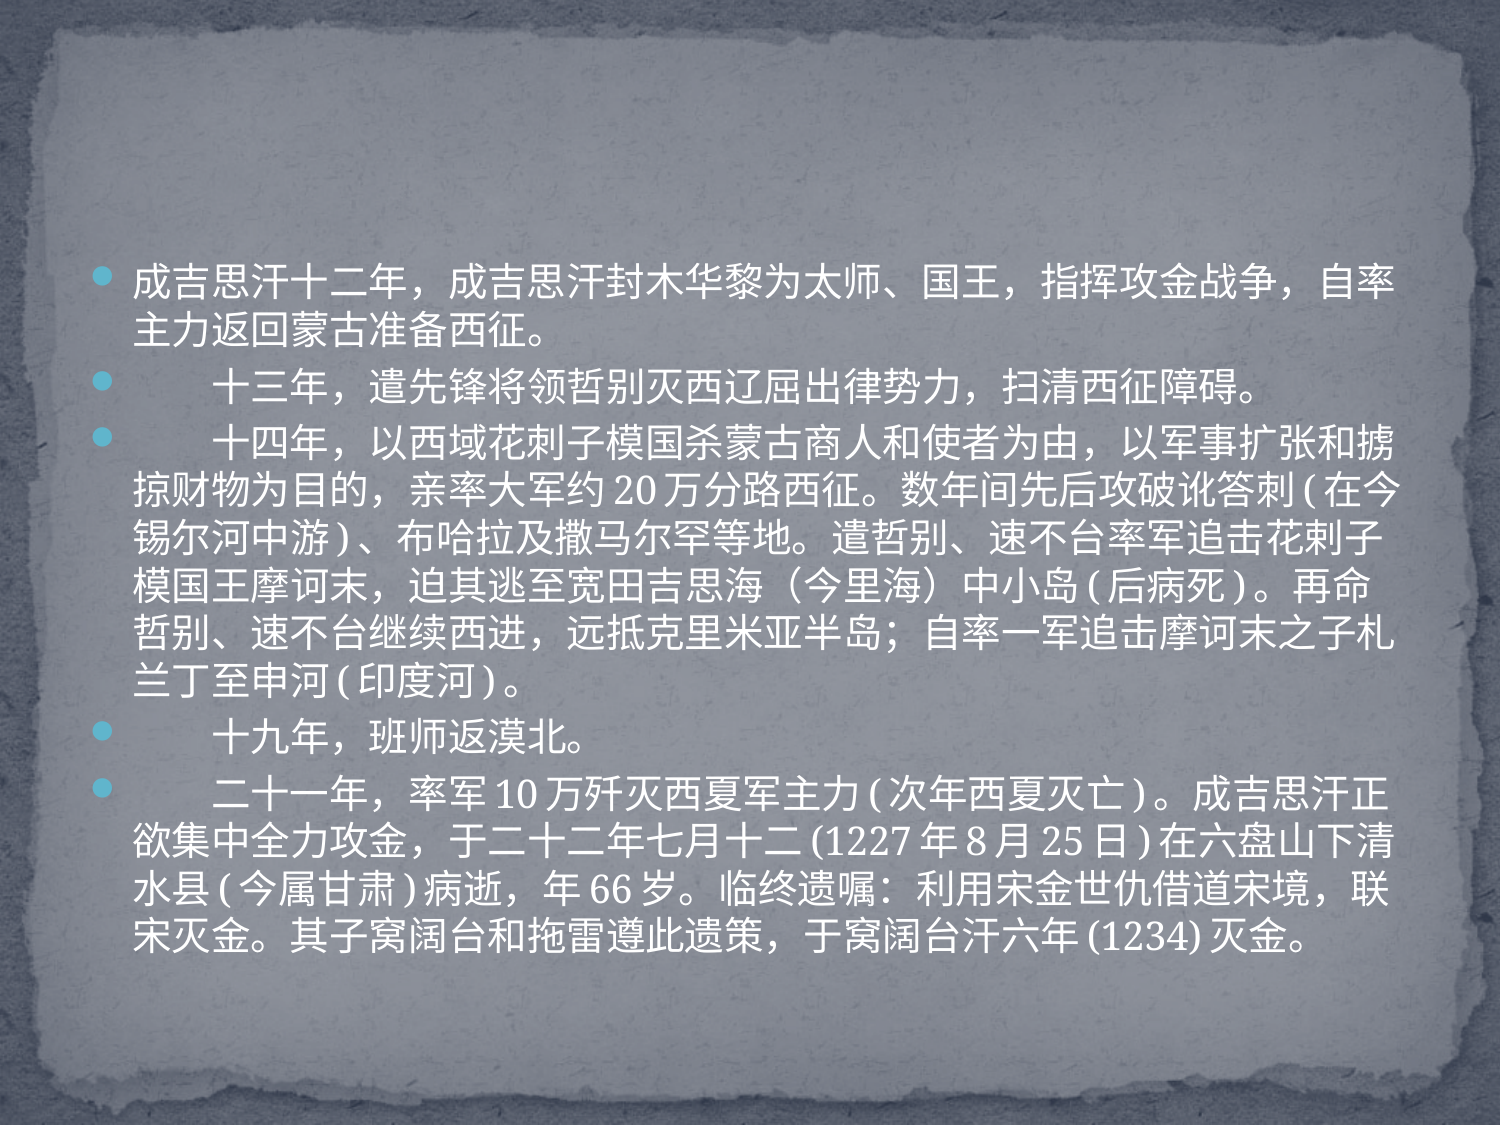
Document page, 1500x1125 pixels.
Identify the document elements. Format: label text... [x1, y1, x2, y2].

list 成吉思汗十二年，成吉思汗封木华黎为太师、国王，指挥攻金战争，自率主力返回蒙古准备西征。 十三年，遣先锋将领哲别灭西辽屈出律势力，扫清西征障碍。 十四年，以西域花刺子模国杀蒙古商人和使者为由，以军事扩张和掳掠财物为目的，亲率大军约20万分路西征。数年间先后攻破讹答刺(在今锡尔河中游)、布哈拉及撒马尔罕等地。遣哲别、速不台率军追击花剌子模国王摩诃末，迫其逃至宽田吉思海（今里海）中小岛(后病死)。再命哲别、速不台继续西进，远抵克里米亚半岛；自率一军追击摩诃末之子札兰丁至申河(印度河)。 十九年，班师返漠北。 二十一年，率军10万歼灭西夏军主力(次年西夏灭亡)。成吉思汗正欲集中全力攻金，于二十二年七月十二(1227年8月25日)在六盘山下清水县(今属甘肃)病逝，年66岁。临终遗嘱：利用宋金世仇借道宋境，联宋灭金。其子窝阔台和拖雷遵此遗策，于窝阔台汗六年(1234)灭金。 [75, 249, 1425, 1000]
